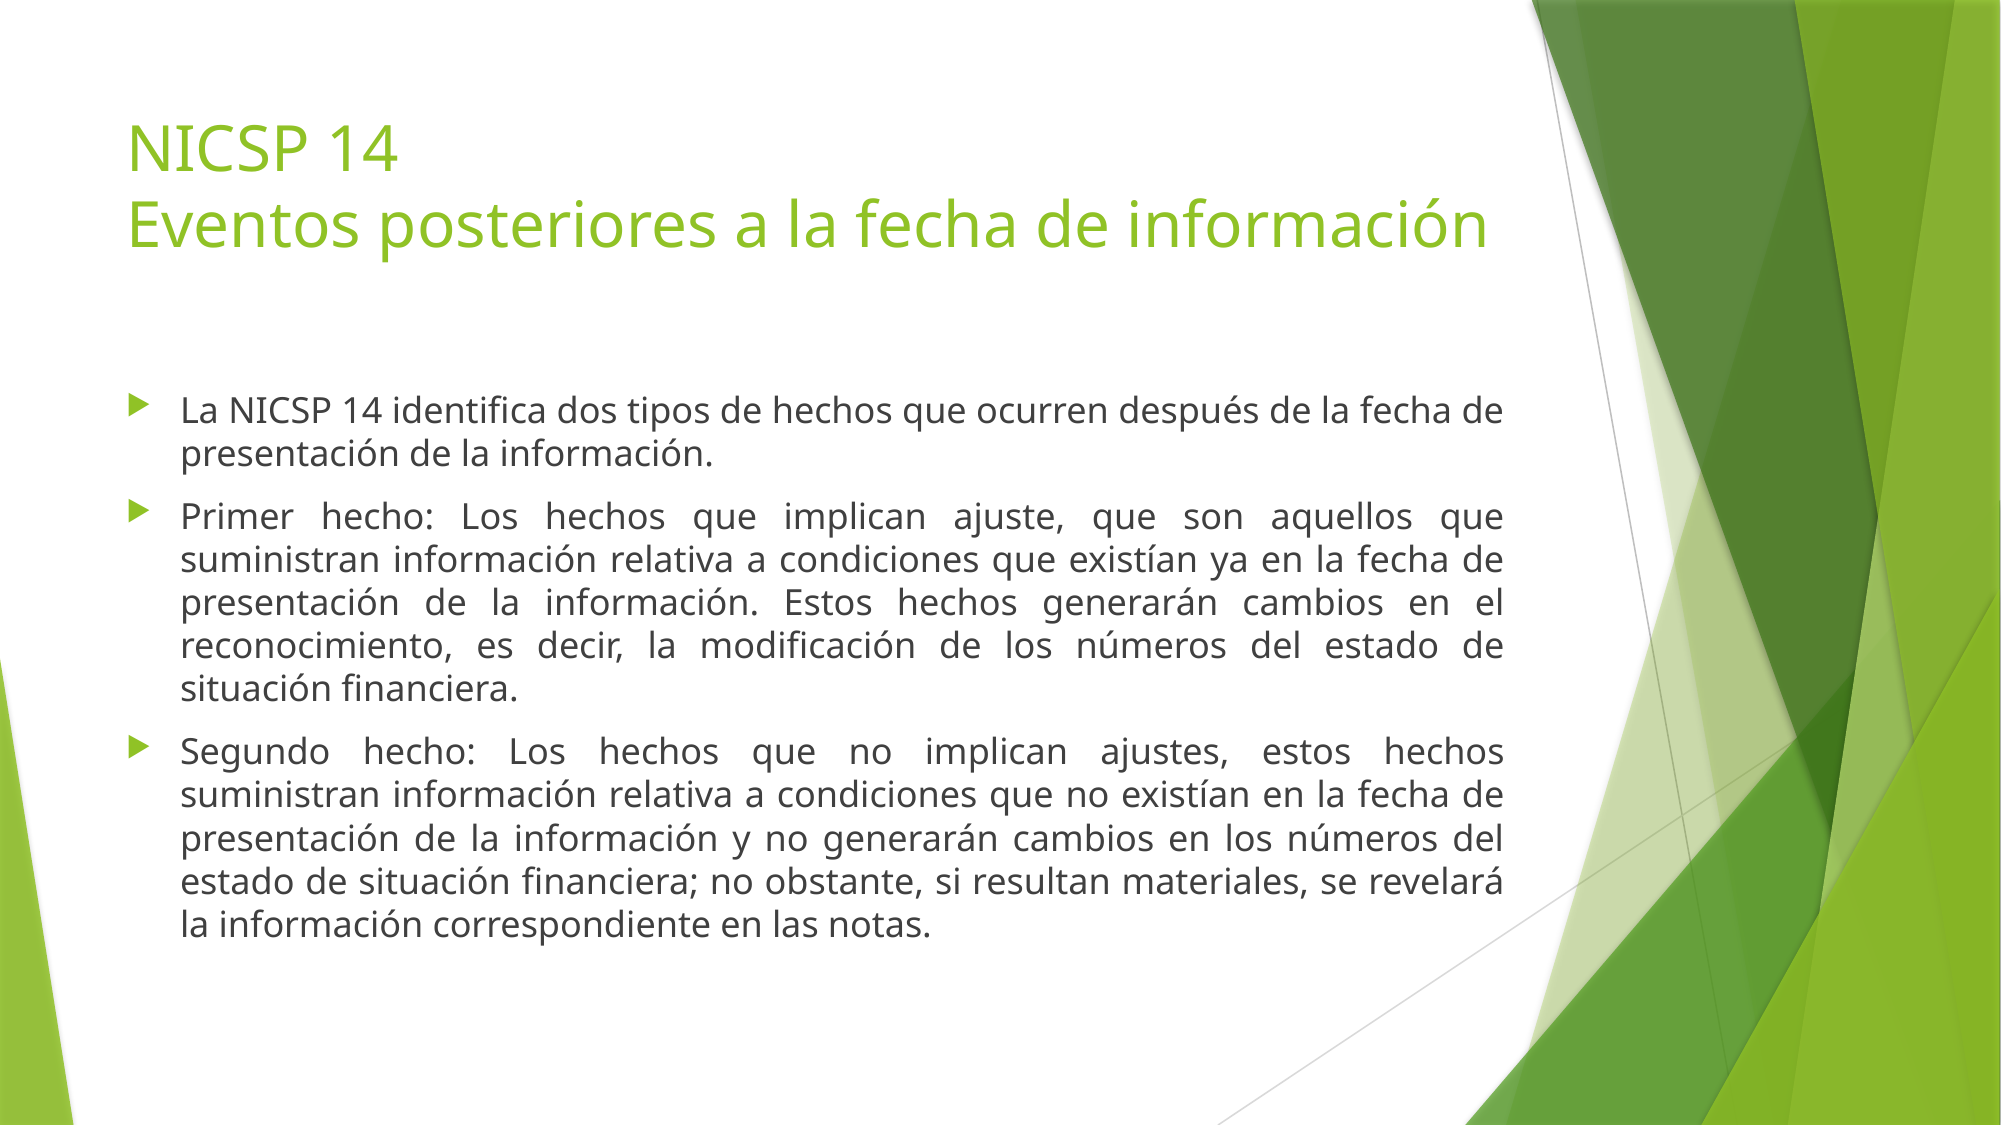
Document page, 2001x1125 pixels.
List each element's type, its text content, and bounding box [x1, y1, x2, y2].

list La NICSP 14 identifica dos tipos de hechos que ocurren después de la fecha de presentación de la información. Primer hecho: Los hechos que implican ajuste, que son aquellos que suministran información relativa a condiciones que existían ya en la fecha de presentación de la información. Estos hechos generarán cambios en el reconocimiento, es decir, la modificación de los números del estado de situación financiera. Segundo hecho: Los hechos que no implican ajustes, estos hechos suministran información relativa a condiciones que no existían en la fecha de presentación de la información y no generarán cambios en los números del estado de situación financiera; no obstante, si resultan materiales, se revelará la información correspondiente en las notas. [111, 316, 1522, 954]
title NICSP 14 Eventos posteriores a la fecha de información [111, 99, 1522, 316]
